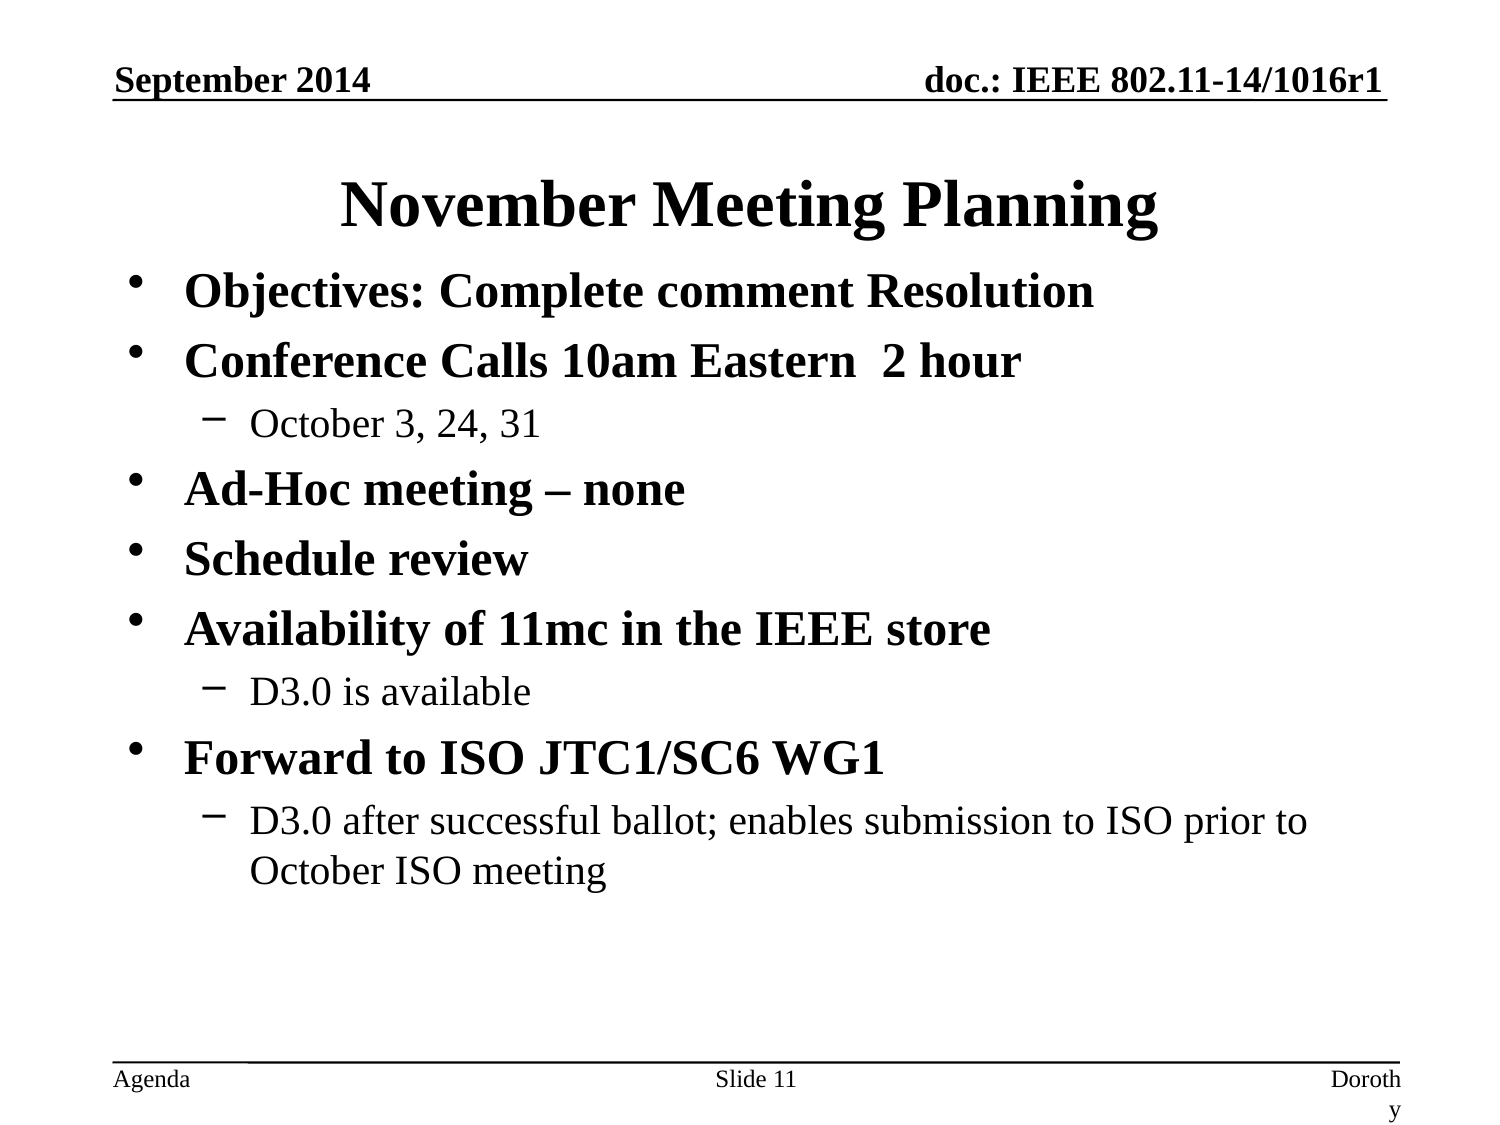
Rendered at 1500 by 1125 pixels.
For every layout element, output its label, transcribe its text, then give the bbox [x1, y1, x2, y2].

list Objectives: Complete comment Resolution Conference Calls 10am Eastern 2 hour October 3, 24, 31 Ad-Hoc meeting – none Schedule review Availability of 11mc in the IEEE store D3.0 is available Forward to ISO JTC1/SC6 WG1 D3.0 after successful ballot; enables submission to ISO prior to October ISO meeting [112, 249, 1388, 1063]
title November Meeting Planning [112, 112, 1388, 249]
footer Dorothy Stanley, Aruba Networks [1325, 1062, 1402, 1093]
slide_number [114, 54, 425, 100]
slide_number Slide 11 [712, 1063, 800, 1093]
